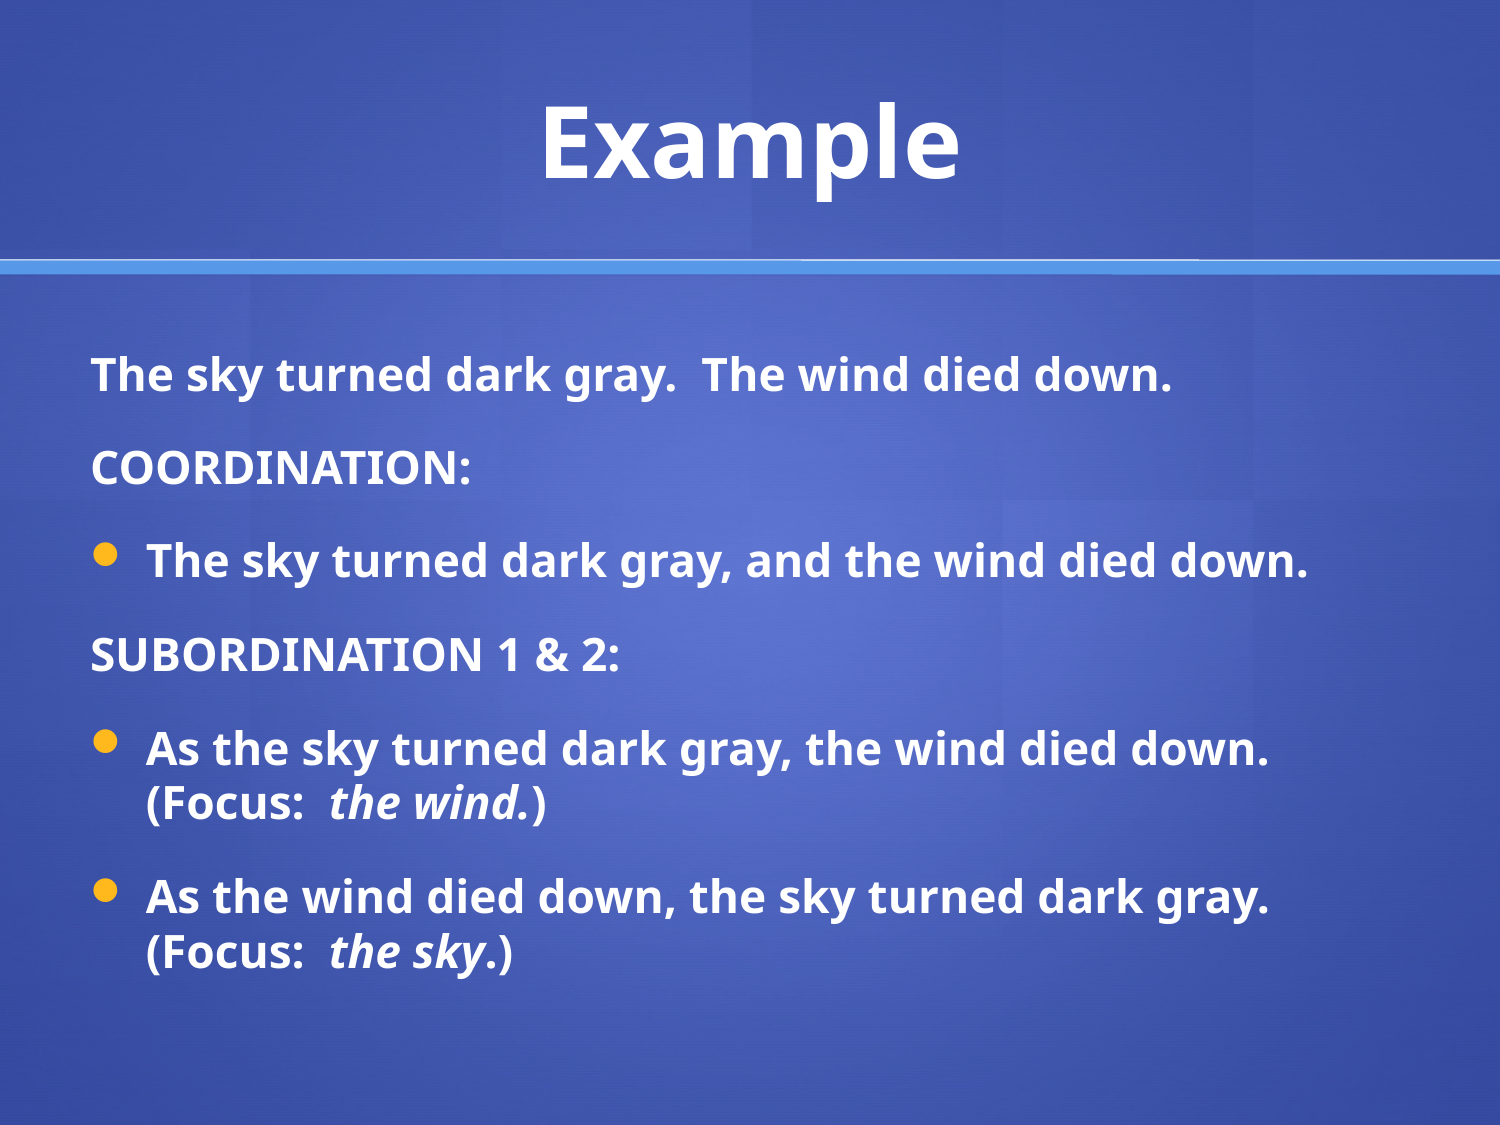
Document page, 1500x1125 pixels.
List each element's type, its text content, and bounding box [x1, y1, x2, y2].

title Example [75, 45, 1425, 233]
list The sky turned dark gray. The wind died down. COORDINATION: The sky turned dark gray, and the wind died down. SUBORDINATION 1 & 2: As the sky turned dark gray, the wind died down. (Focus: the wind.) As the wind died down, the sky turned dark gray. (Focus: the sky.) [75, 337, 1425, 988]
